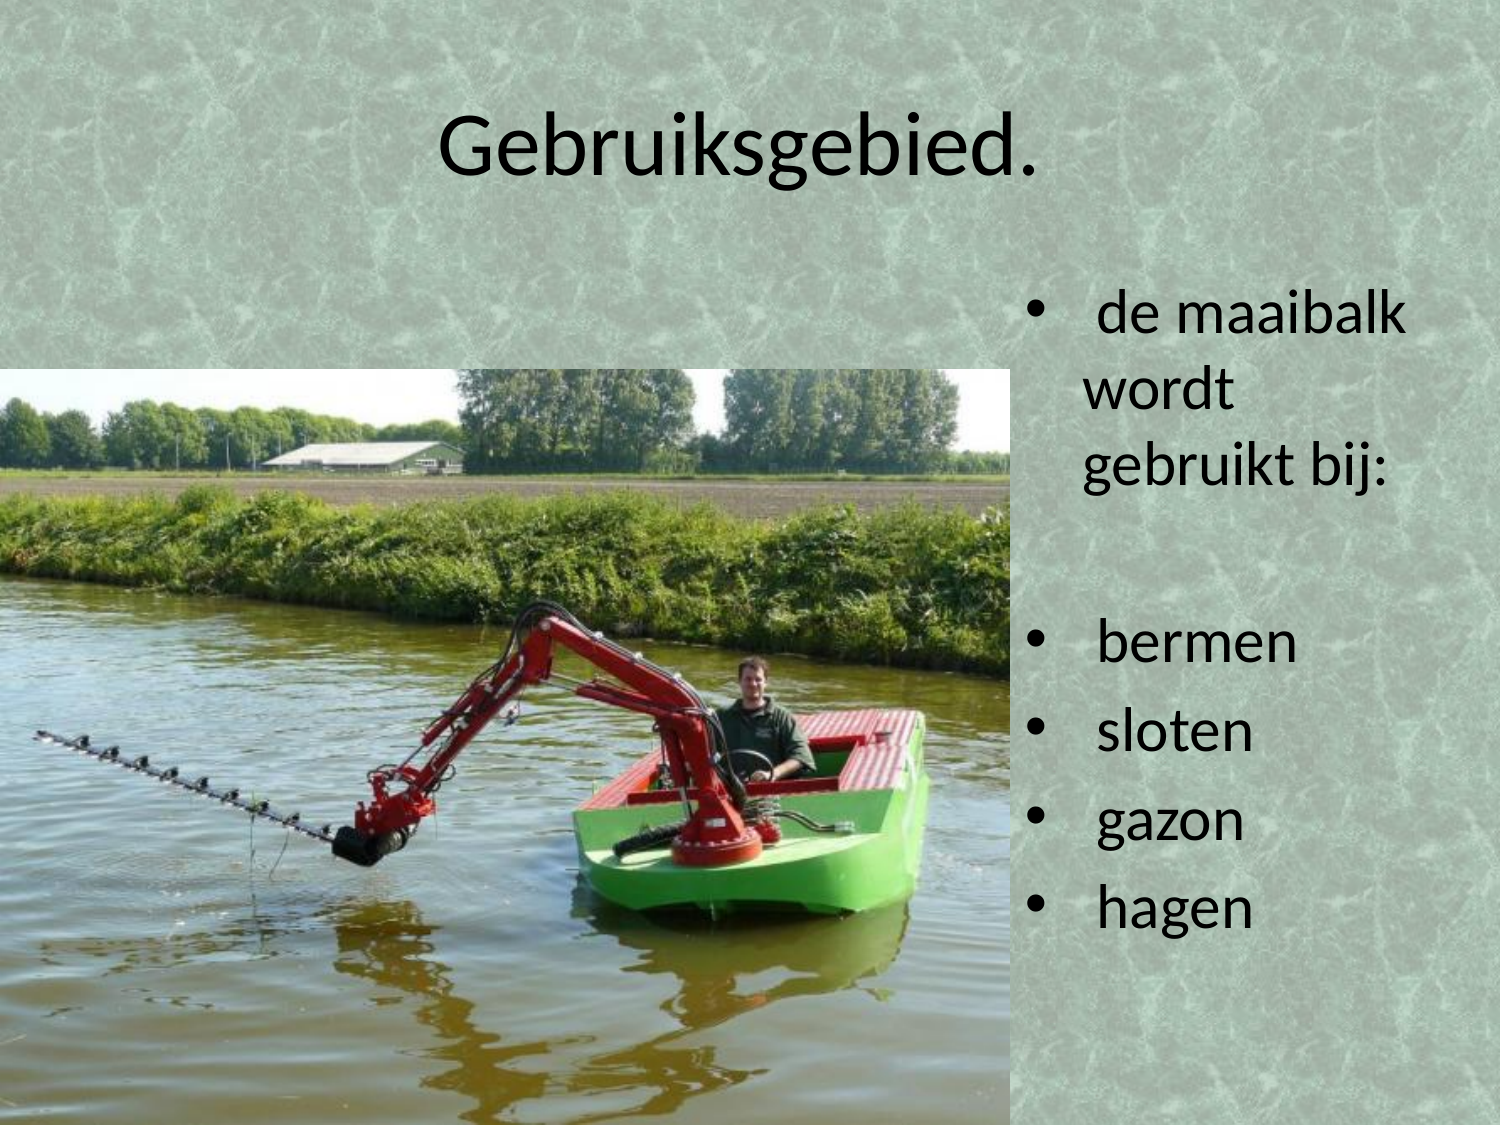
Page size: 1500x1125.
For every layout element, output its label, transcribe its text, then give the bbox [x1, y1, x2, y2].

picture [0, 369, 1010, 1125]
list de maaibalk wordt gebruikt bij: bermen sloten gazon hagen [1009, 262, 1425, 1005]
title Gebruiksgebied. [75, 45, 1425, 233]
